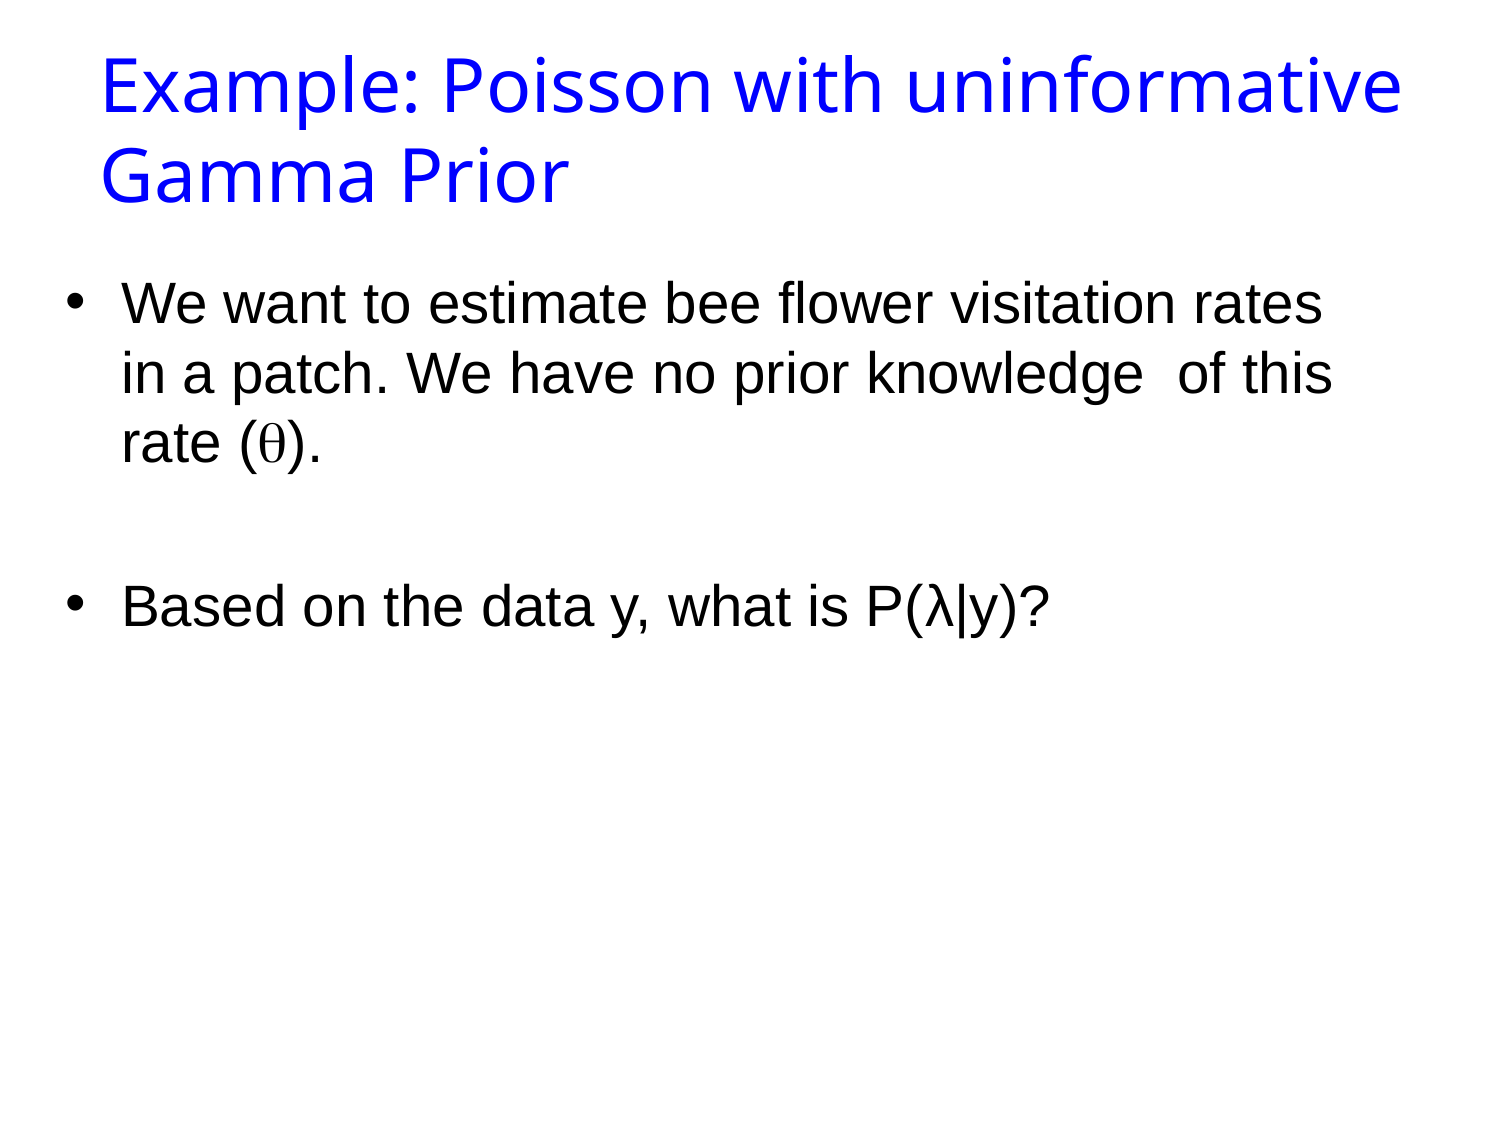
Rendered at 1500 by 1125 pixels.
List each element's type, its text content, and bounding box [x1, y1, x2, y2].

text_box Example: Poisson with uninformative Gamma Prior [99, 37, 1500, 218]
list We want to estimate bee flower visitation rates in a patch. We have no prior knowledge of this rate (). Based on the data y, what is P(λ|y)? [50, 257, 1400, 1000]
